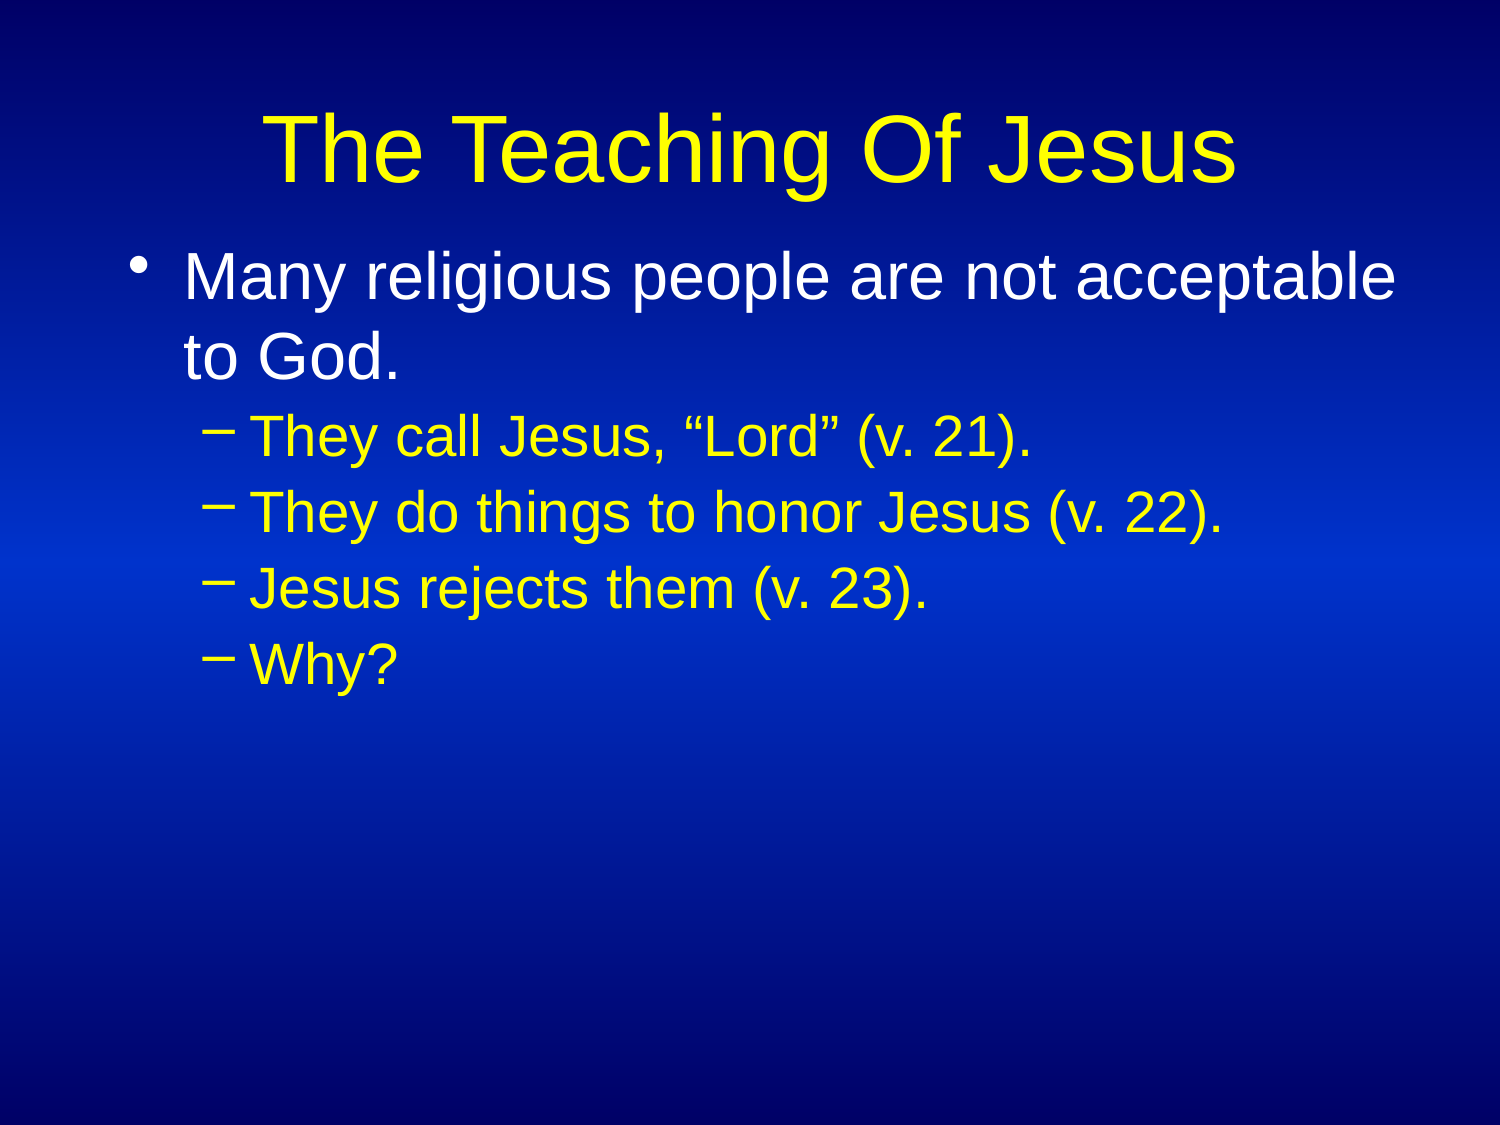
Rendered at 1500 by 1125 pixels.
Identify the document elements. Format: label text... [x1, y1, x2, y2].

title The Teaching Of Jesus [37, 50, 1463, 238]
list Many religious people are not acceptable to God. They call Jesus, “Lord” (v. 21). They do things to honor Jesus (v. 22). Jesus rejects them (v. 23). Why? [112, 224, 1463, 850]
